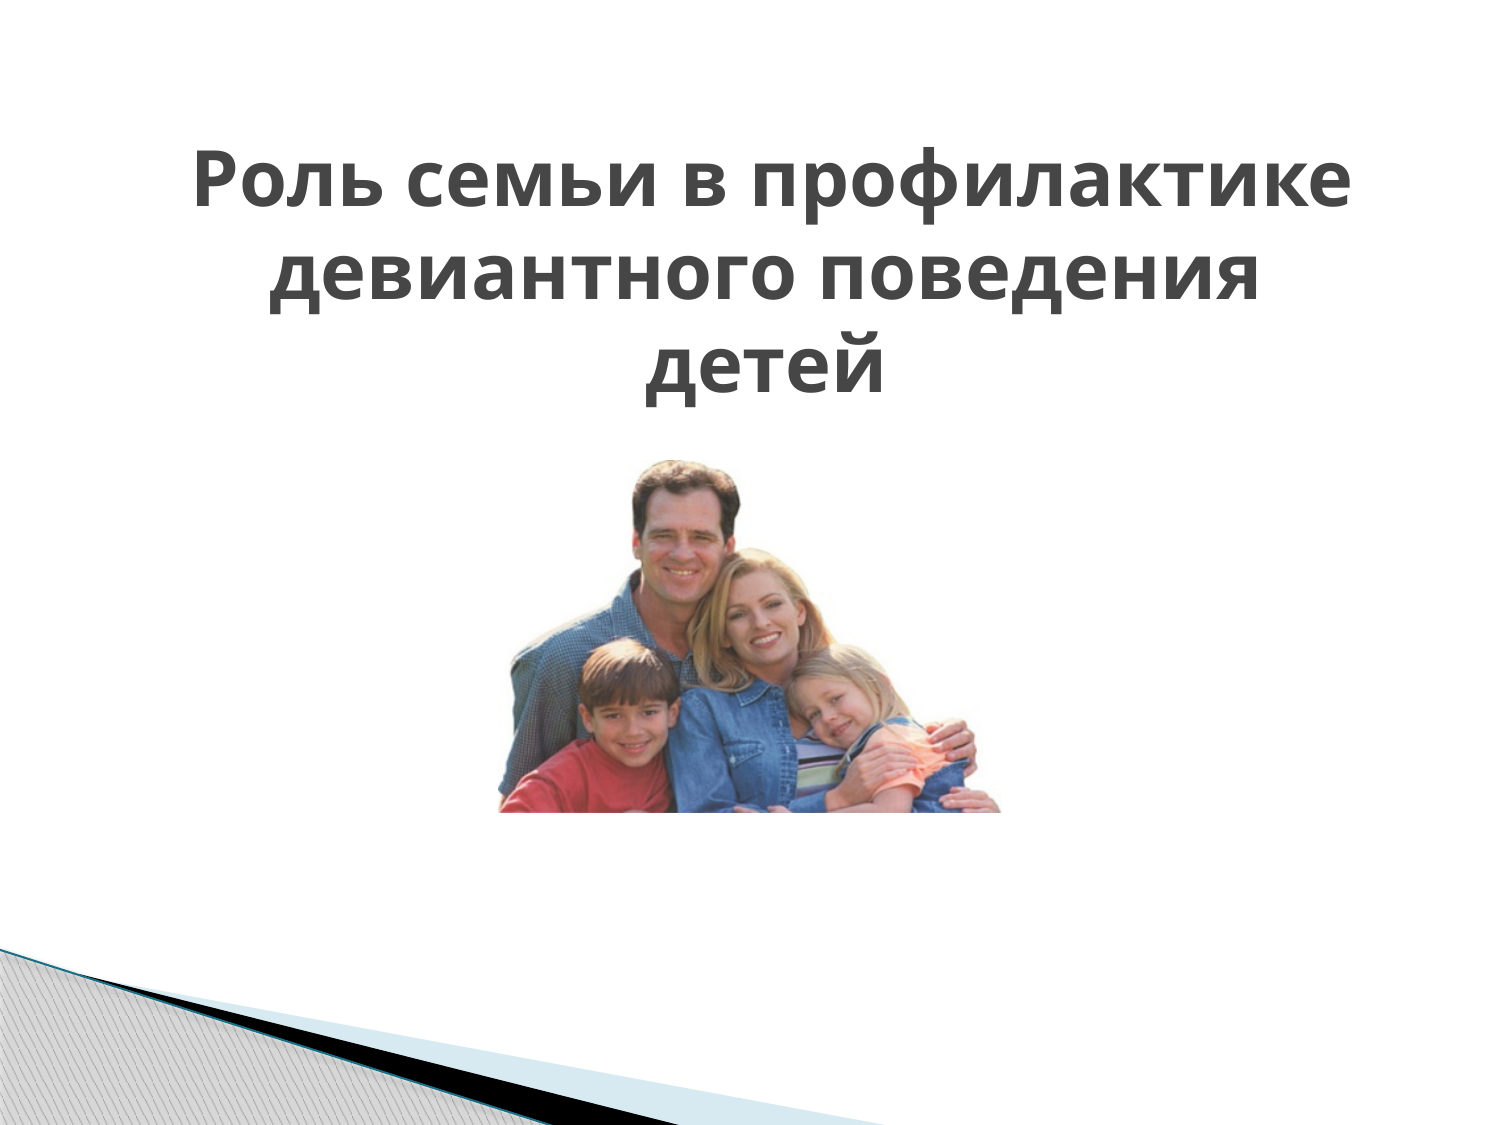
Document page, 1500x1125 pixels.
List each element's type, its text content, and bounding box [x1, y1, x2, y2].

title Роль семьи в профилактике девиантного поведения детей [128, 117, 1404, 784]
picture [497, 460, 1003, 813]
